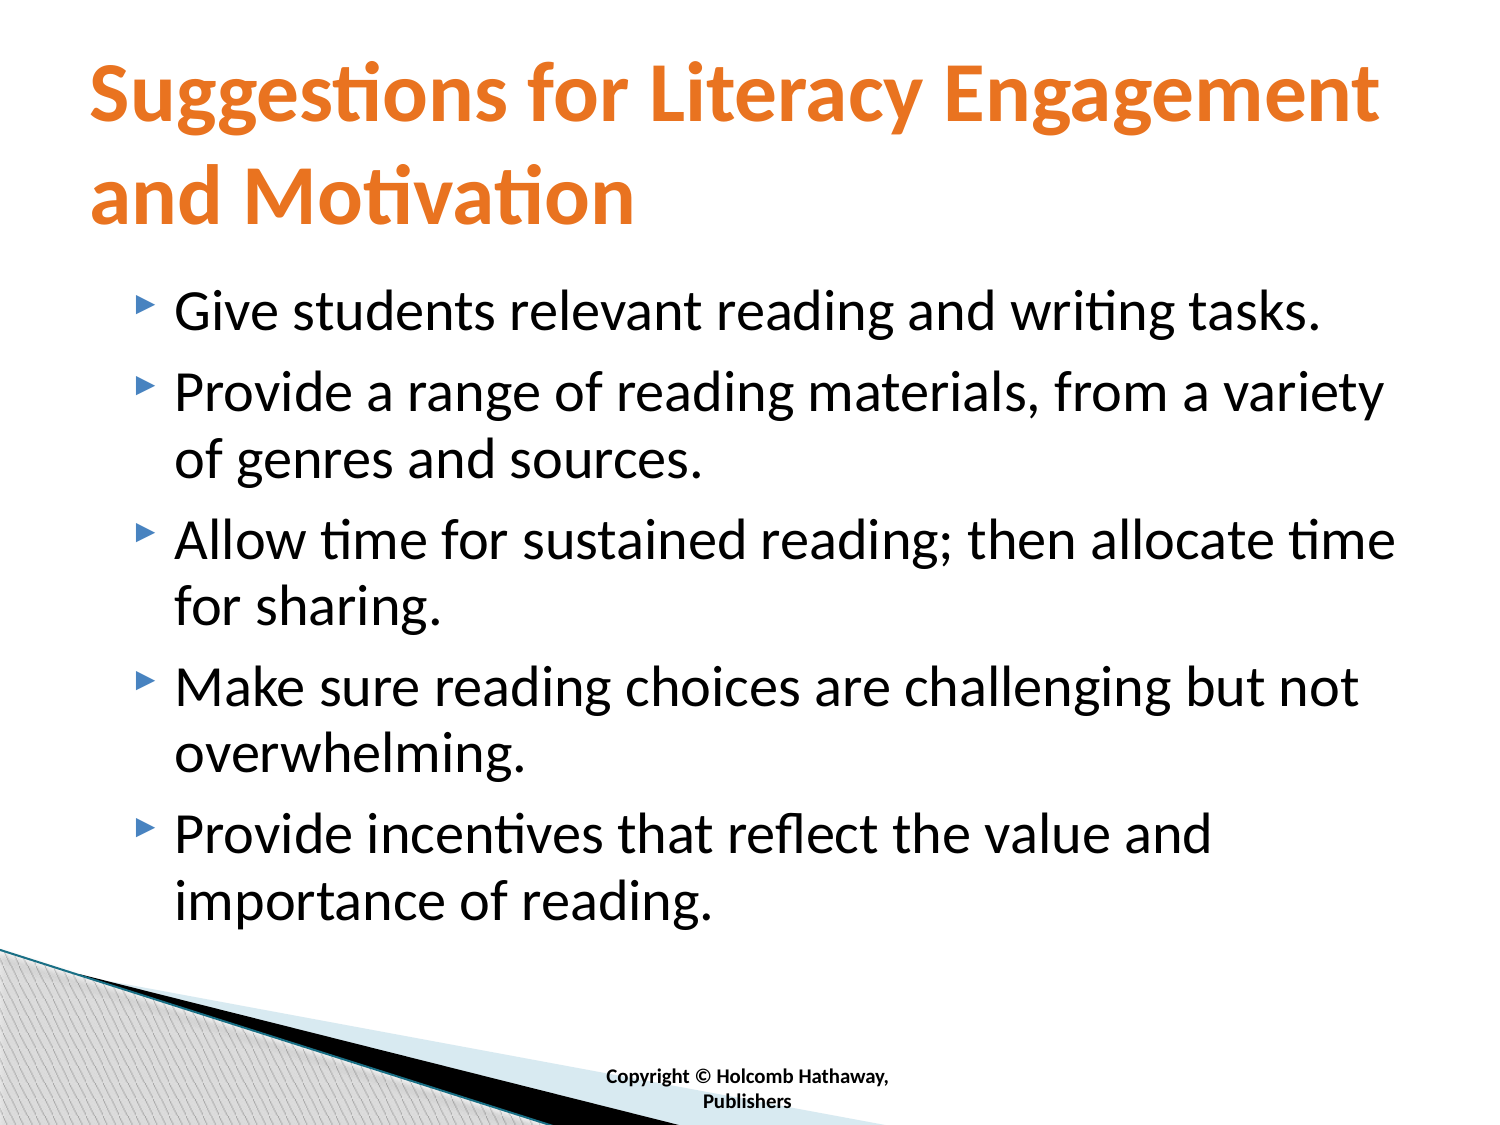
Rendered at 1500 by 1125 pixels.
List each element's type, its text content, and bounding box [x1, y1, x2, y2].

list Give students relevant reading and writing tasks. Provide a range of reading materials, from a variety of genres and sources. Allow time for sustained reading; then allocate time for sharing. Make sure reading choices are challenging but not overwhelming. Provide incentives that reflect the value and importance of reading. [99, 270, 1425, 1013]
footer Copyright © Holcomb Hathaway, Publishers [0, 1051, 1500, 1125]
title Suggestions for Literacy Engagement and Motivation [75, 45, 1425, 233]
